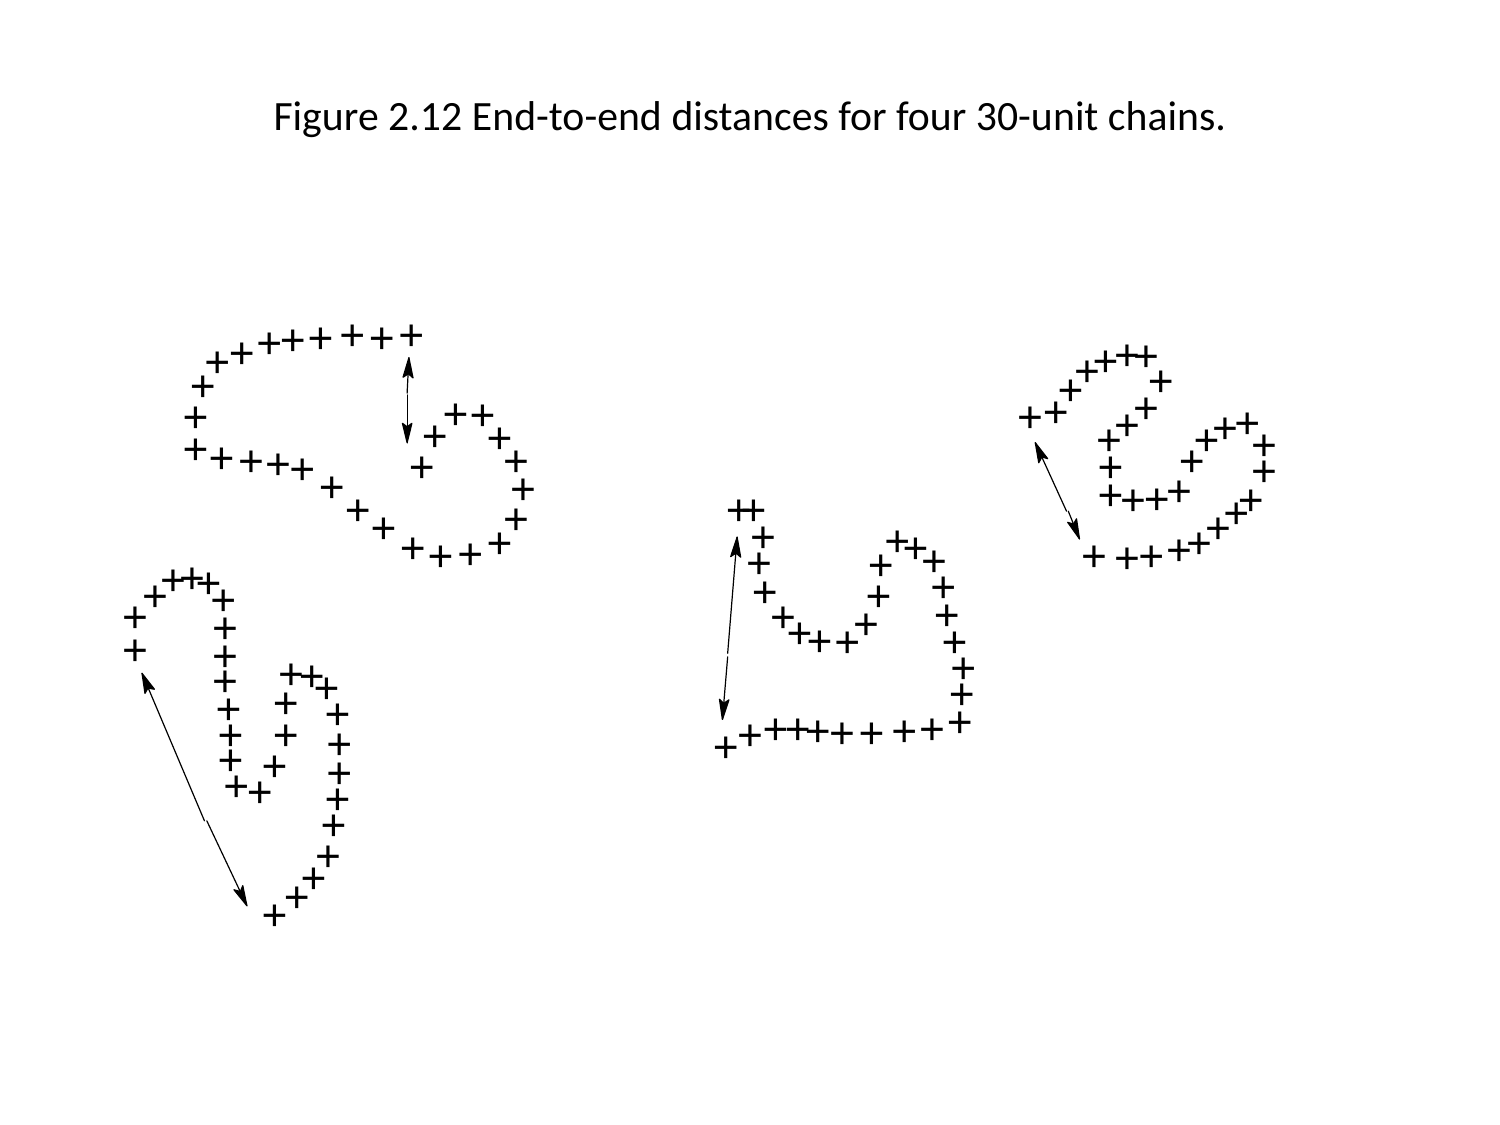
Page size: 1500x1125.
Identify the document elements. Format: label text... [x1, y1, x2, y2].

title Figure 2.12 End-to-end distances for four 30-unit chains. [75, 45, 1425, 233]
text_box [111, 299, 1289, 951]
